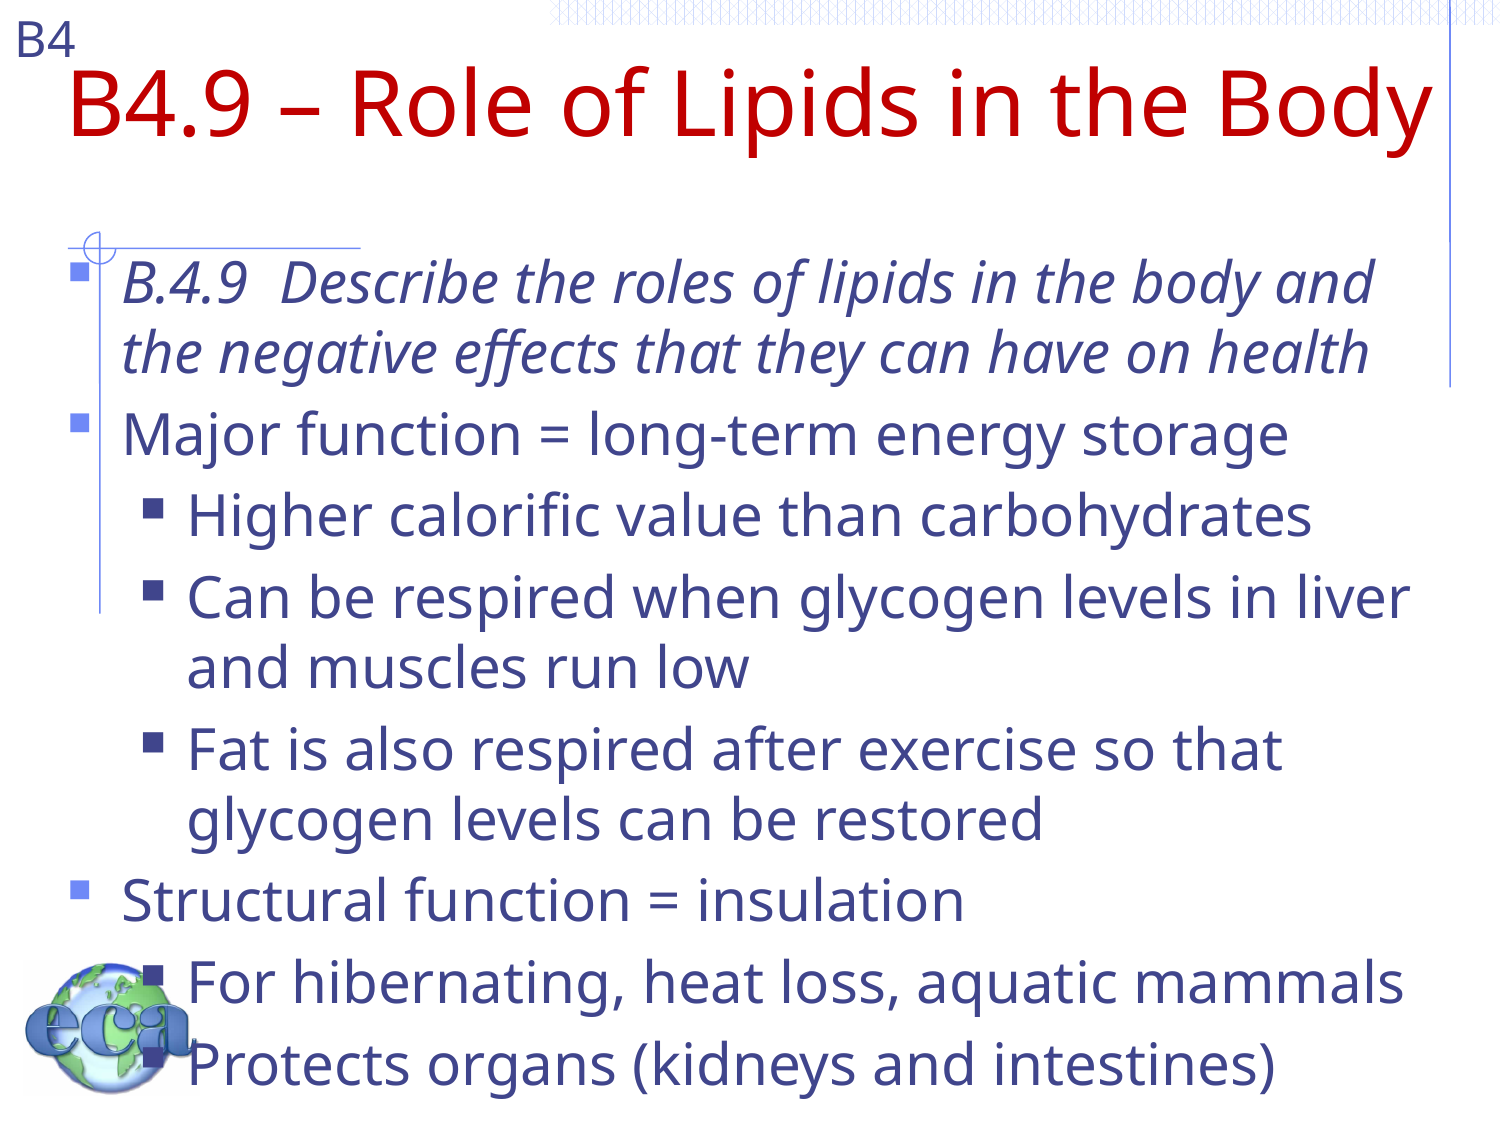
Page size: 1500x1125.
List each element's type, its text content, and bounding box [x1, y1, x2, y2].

picture [23, 960, 200, 1096]
title B4.9 – Role of Lipids in the Body [37, 24, 1463, 163]
list B.4.9 Describe the roles of lipids in the body and the negative effects that they can have on health Major function = long-term energy storage Higher calorific value than carbohydrates Can be respired when glycogen levels in liver and muscles run low Fat is also respired after exercise so that glycogen levels can be restored Structural function = insulation For hibernating, heat loss, aquatic mammals Protects organs (kidneys and intestines) [49, 237, 1463, 976]
